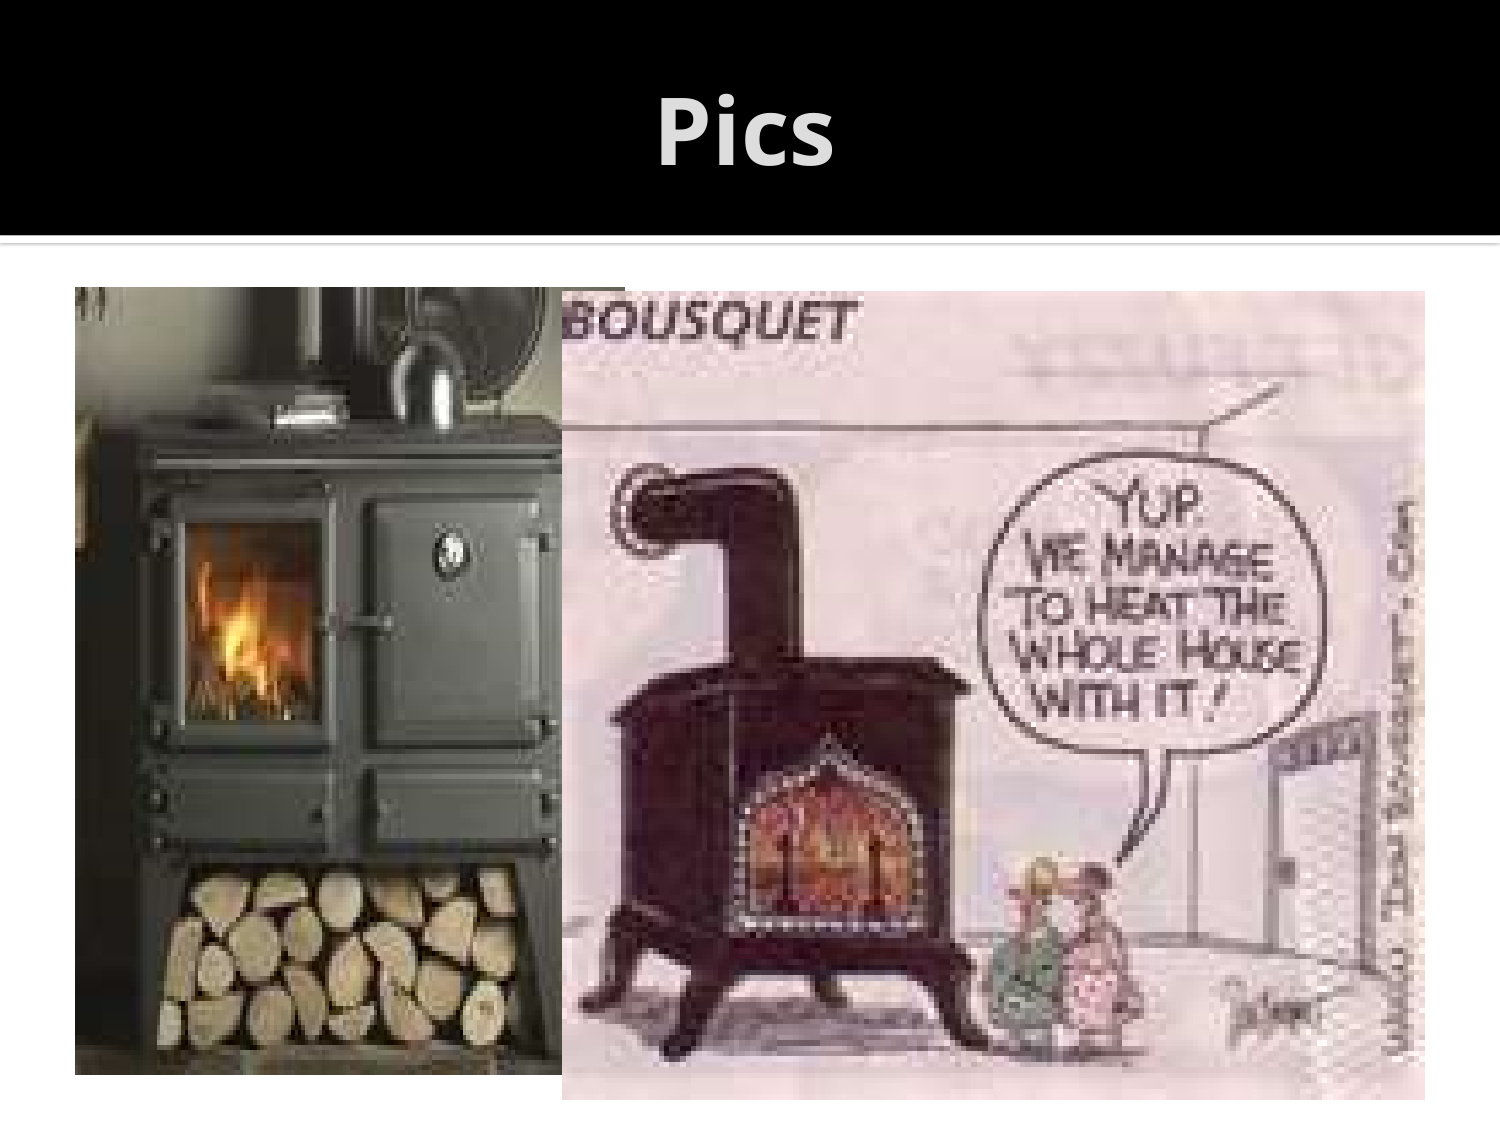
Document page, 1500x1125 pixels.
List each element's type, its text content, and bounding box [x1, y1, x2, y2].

picture [74, 287, 1425, 1100]
title Pics [75, 25, 1425, 231]
